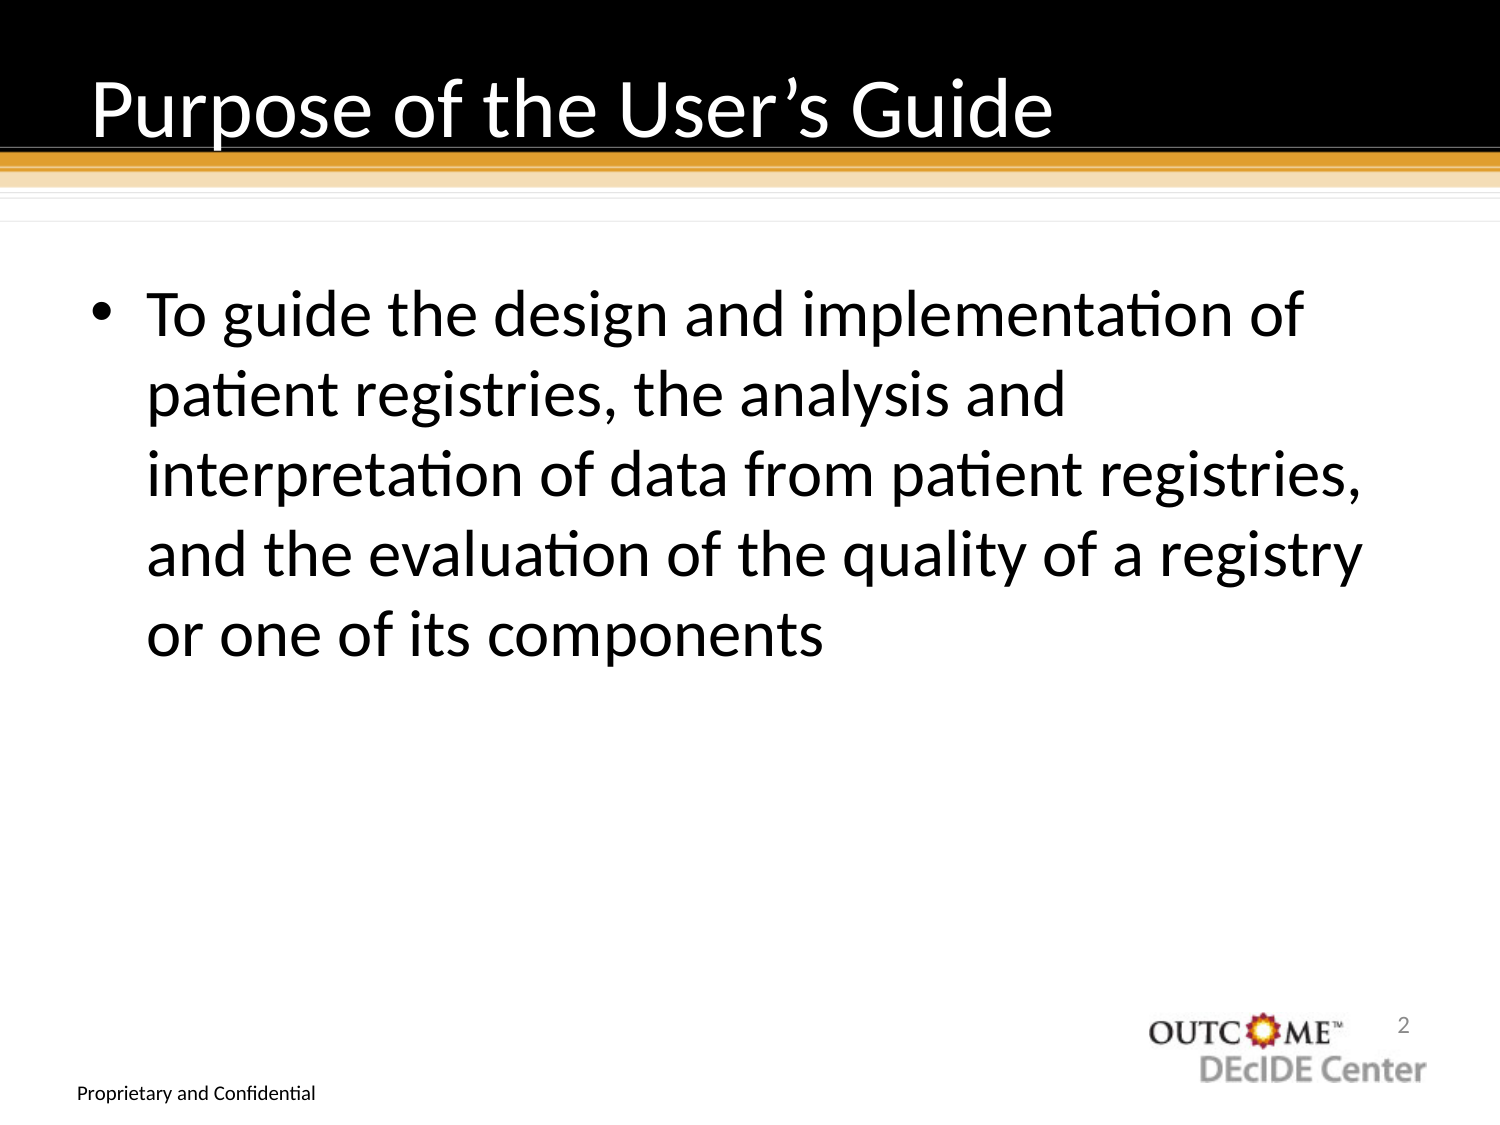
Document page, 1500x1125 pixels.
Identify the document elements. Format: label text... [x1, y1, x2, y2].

list To guide the design and implementation of patient registries, the analysis and interpretation of data from patient registries, and the evaluation of the quality of a registry or one of its components [75, 262, 1425, 1000]
picture [0, 0, 1500, 223]
title Purpose of the User’s Guide [75, 45, 1425, 163]
slide_number 1 [1074, 1000, 1425, 1048]
picture [1149, 1012, 1427, 1083]
